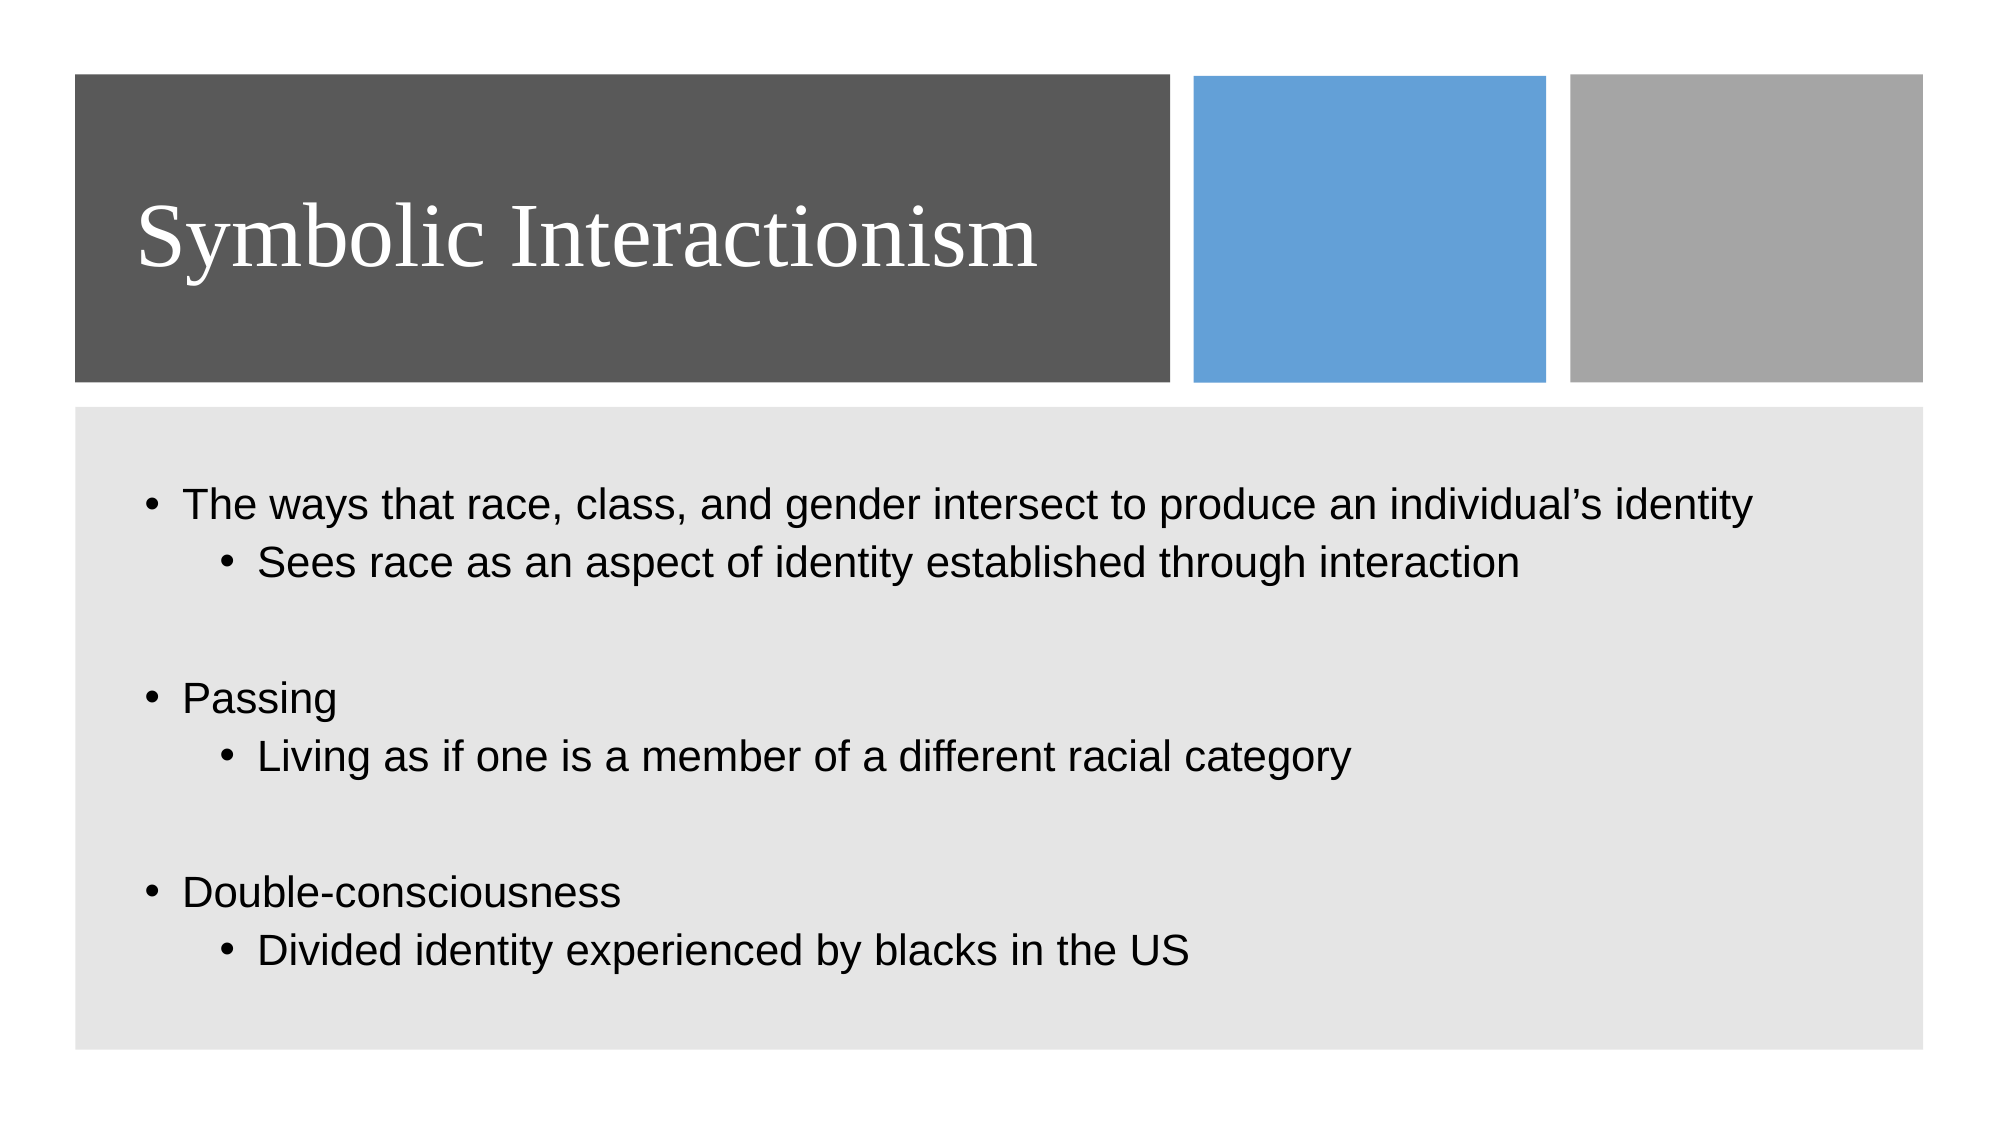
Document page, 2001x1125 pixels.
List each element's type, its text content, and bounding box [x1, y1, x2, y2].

text_box [74, 73, 1171, 383]
list The ways that race, class, and gender intersect to produce an individual’s identity Sees race as an aspect of identity established through interaction Passing Living as if one is a member of a different racial category Double-consciousness Divided identity experienced by blacks in the US [129, 459, 1868, 998]
text_box [1569, 73, 1924, 383]
text_box [74, 406, 1924, 1051]
title Symbolic Interactionism [120, 120, 1119, 354]
text_box [1193, 75, 1547, 384]
